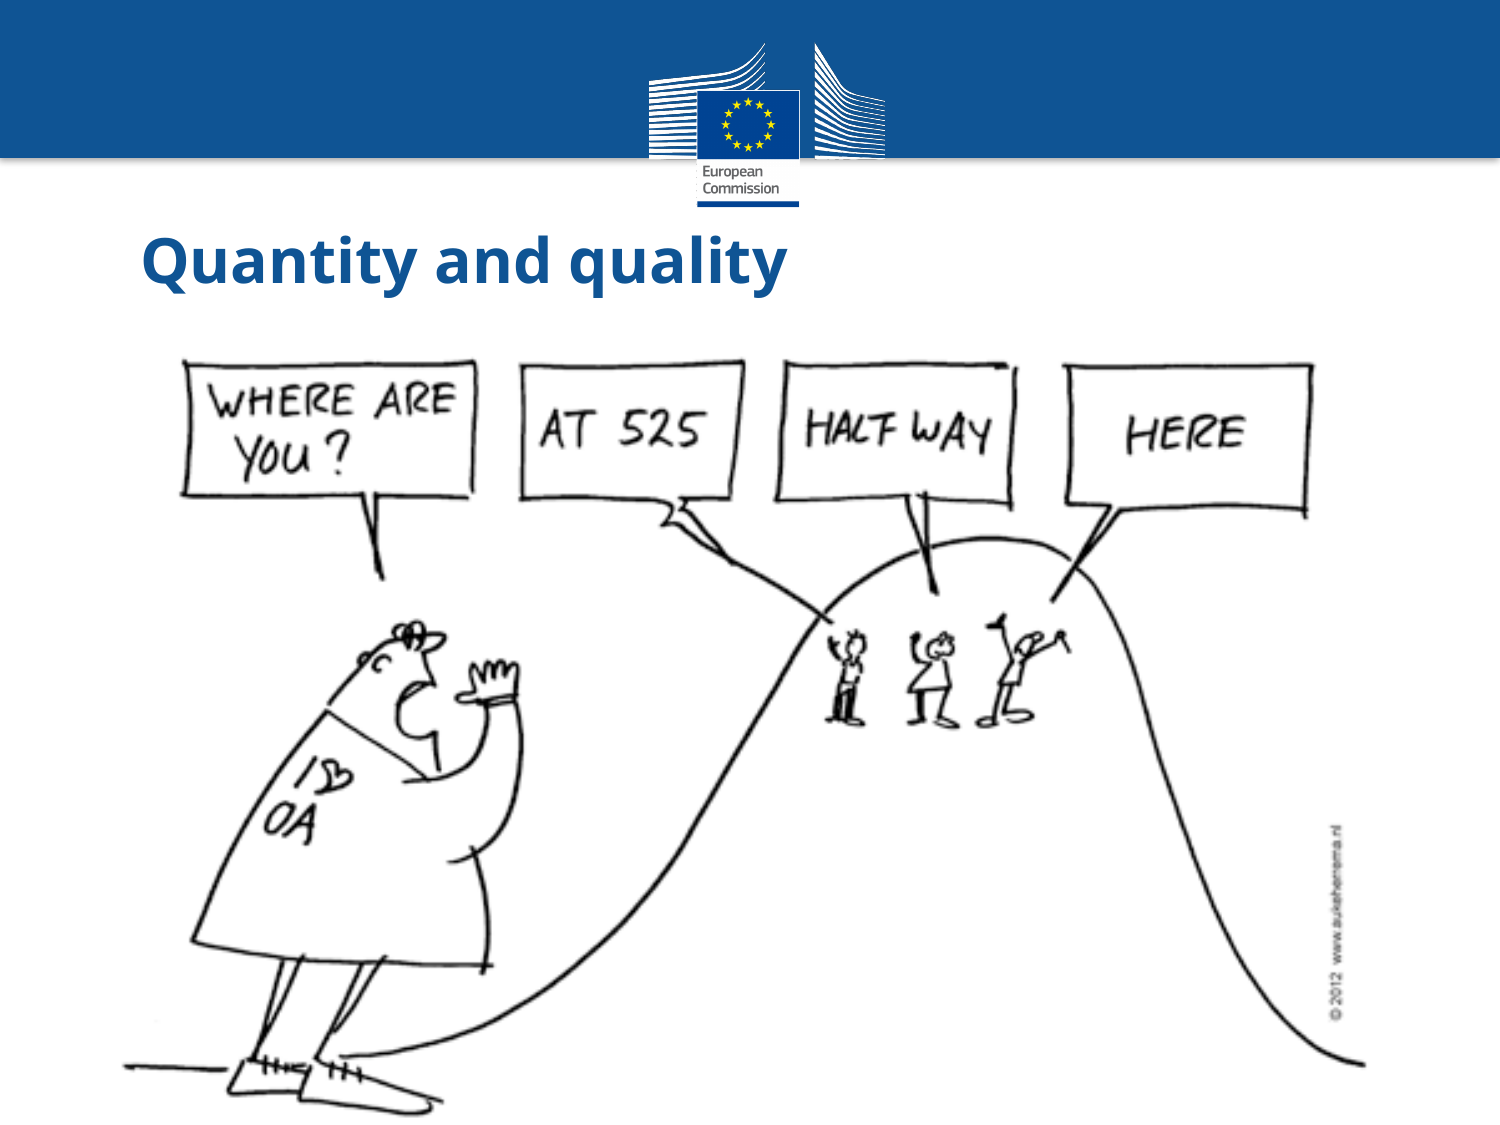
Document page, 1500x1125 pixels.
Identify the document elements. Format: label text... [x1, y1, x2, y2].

picture [649, 42, 885, 181]
title Quantity and quality [124, 181, 1475, 336]
picture [118, 308, 1380, 1125]
